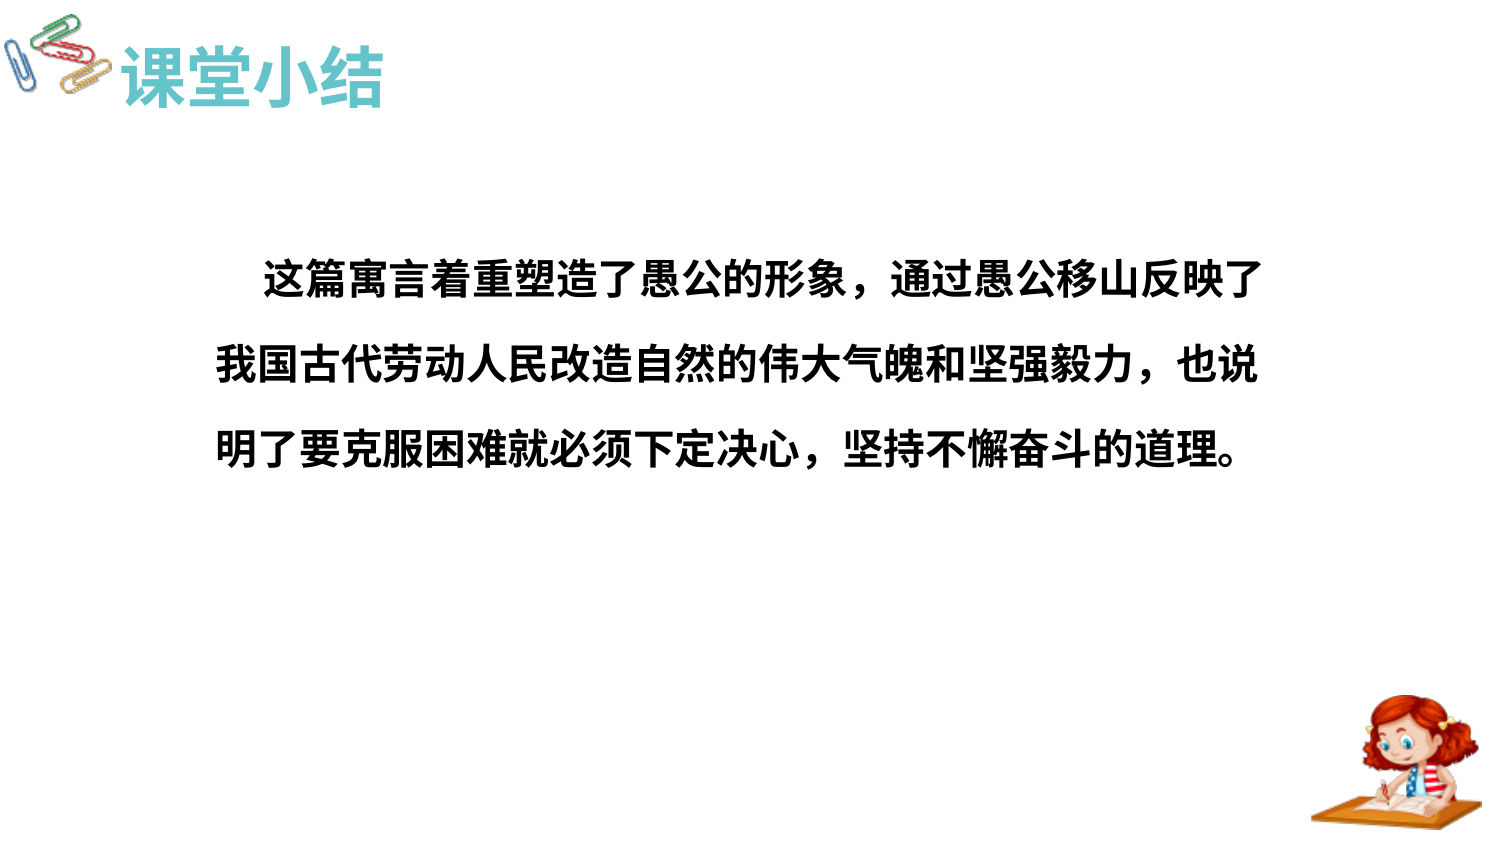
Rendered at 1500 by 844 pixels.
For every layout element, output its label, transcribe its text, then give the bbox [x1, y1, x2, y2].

picture [1311, 695, 1482, 830]
text_box 这篇寓言着重塑造了愚公的形象，通过愚公移山反映了我国古代劳动人民改造自然的伟大气魄和坚强毅力，也说明了要克服困难就必须下定决心，坚持不懈奋斗的道理。 [201, 210, 1299, 481]
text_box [4, 14, 422, 124]
